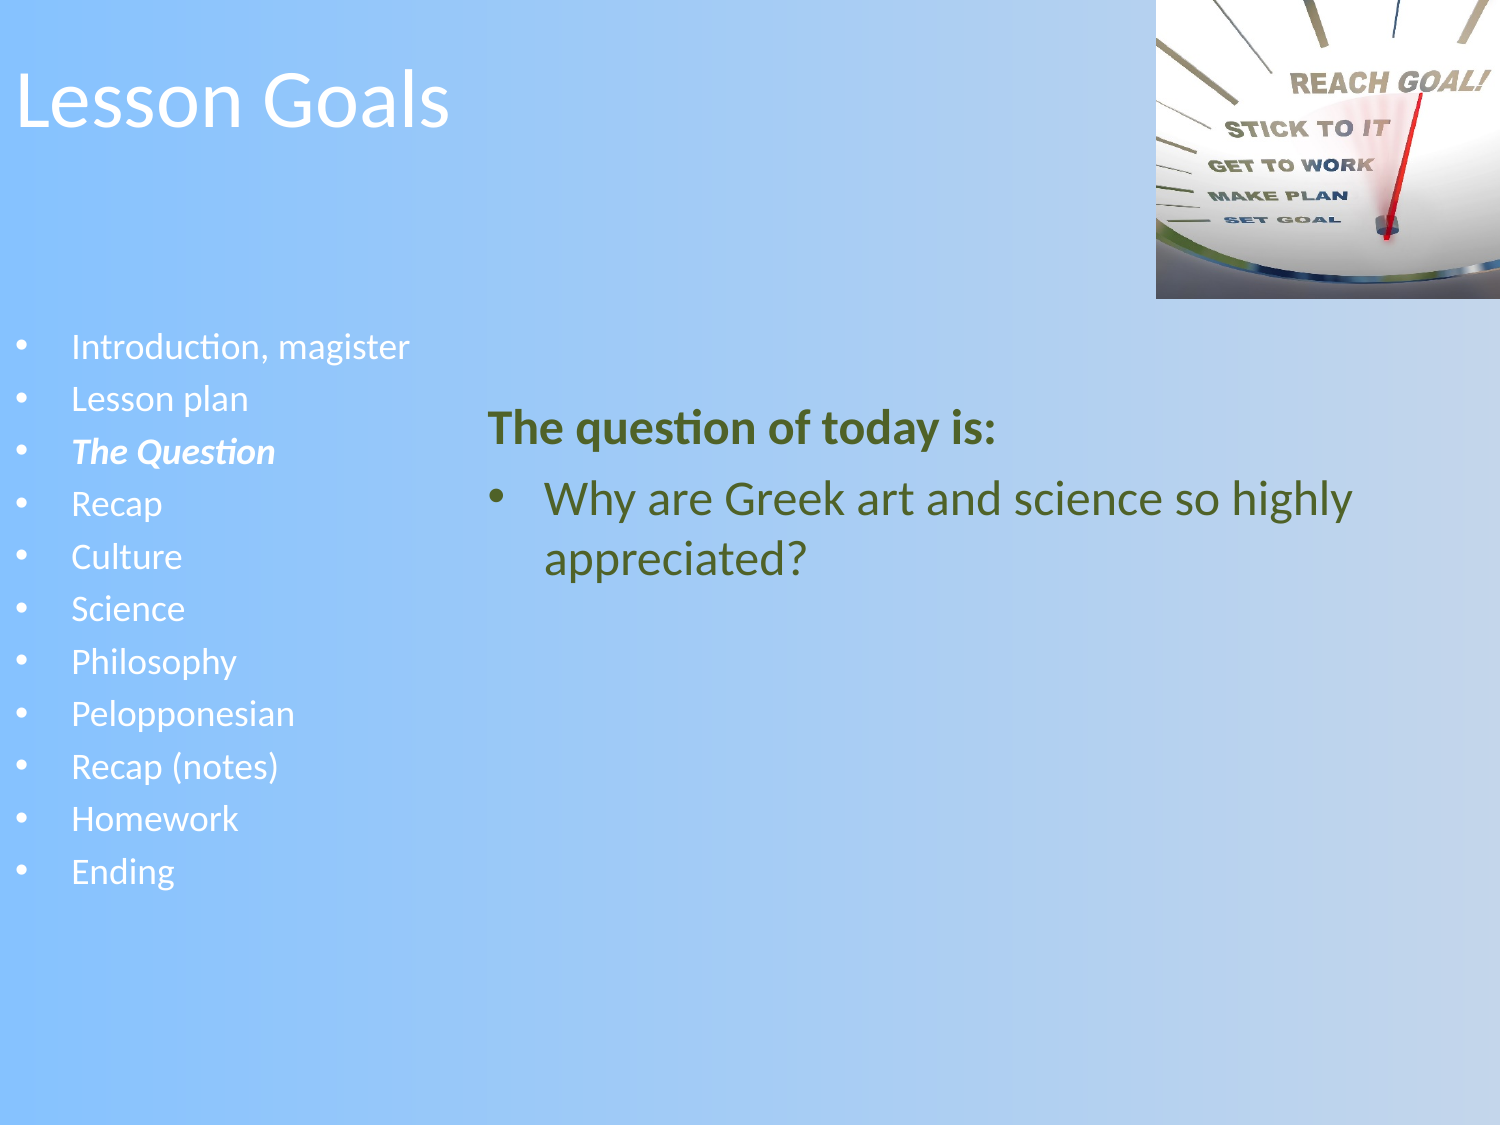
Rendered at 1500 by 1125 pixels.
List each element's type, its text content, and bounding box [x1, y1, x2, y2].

picture [1155, 0, 1500, 299]
title Lesson Goals [0, 0, 1153, 188]
text_box Introduction, magister Lesson plan The Question Recap Culture Science Philosophy Pelopponesian Recap (notes) Homework Ending [0, 314, 473, 1057]
list The question of today is: Why are Greek art and science so highly appreciated? [473, 387, 1471, 660]
